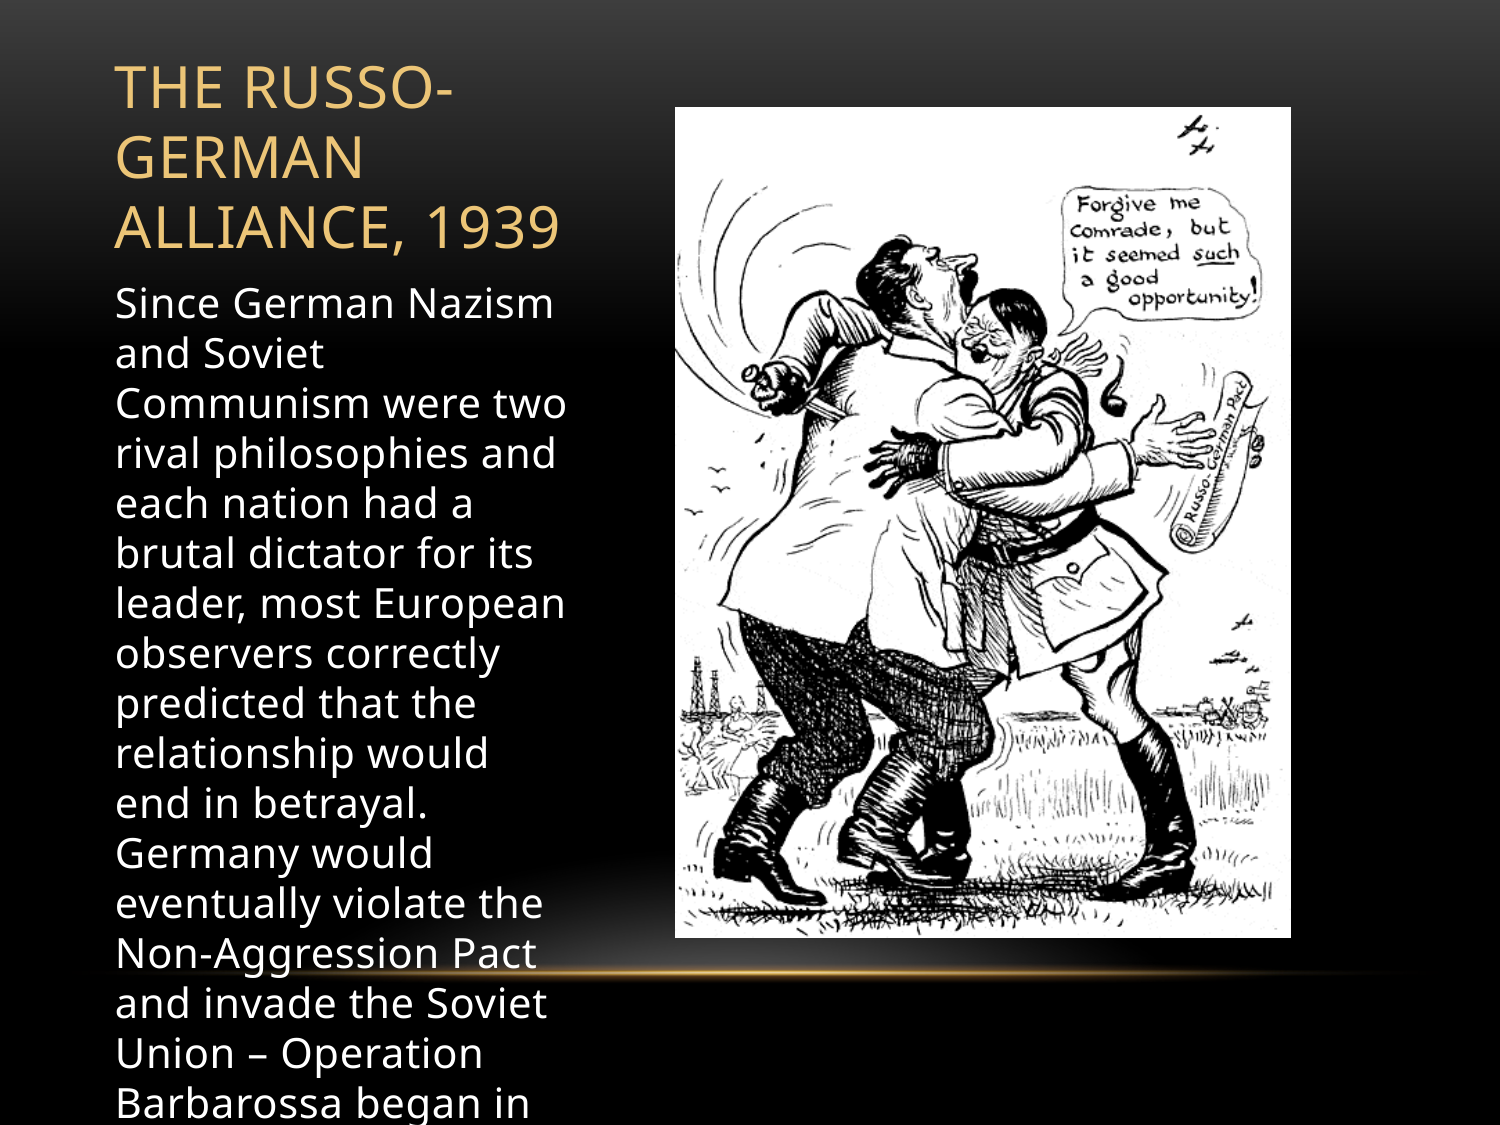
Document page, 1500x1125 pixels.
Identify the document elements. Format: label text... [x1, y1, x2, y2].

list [674, 106, 1291, 938]
list Since German Nazism and Soviet Communism were two rival philosophies and each nation had a brutal dictator for its leader, most European observers correctly predicted that the relationship would end in betrayal. Germany would eventually violate the Non-Aggression Pact and invade the Soviet Union – Operation Barbarossa began in the Summer of 1940. But in the meantime, The Soviet Union took advantage of the agreement to conquer some territory of their own. [99, 275, 588, 950]
title THE RUSSO-GERMAN ALLIANCE, 1939 [99, 87, 588, 268]
picture [0, 0, 1500, 1125]
